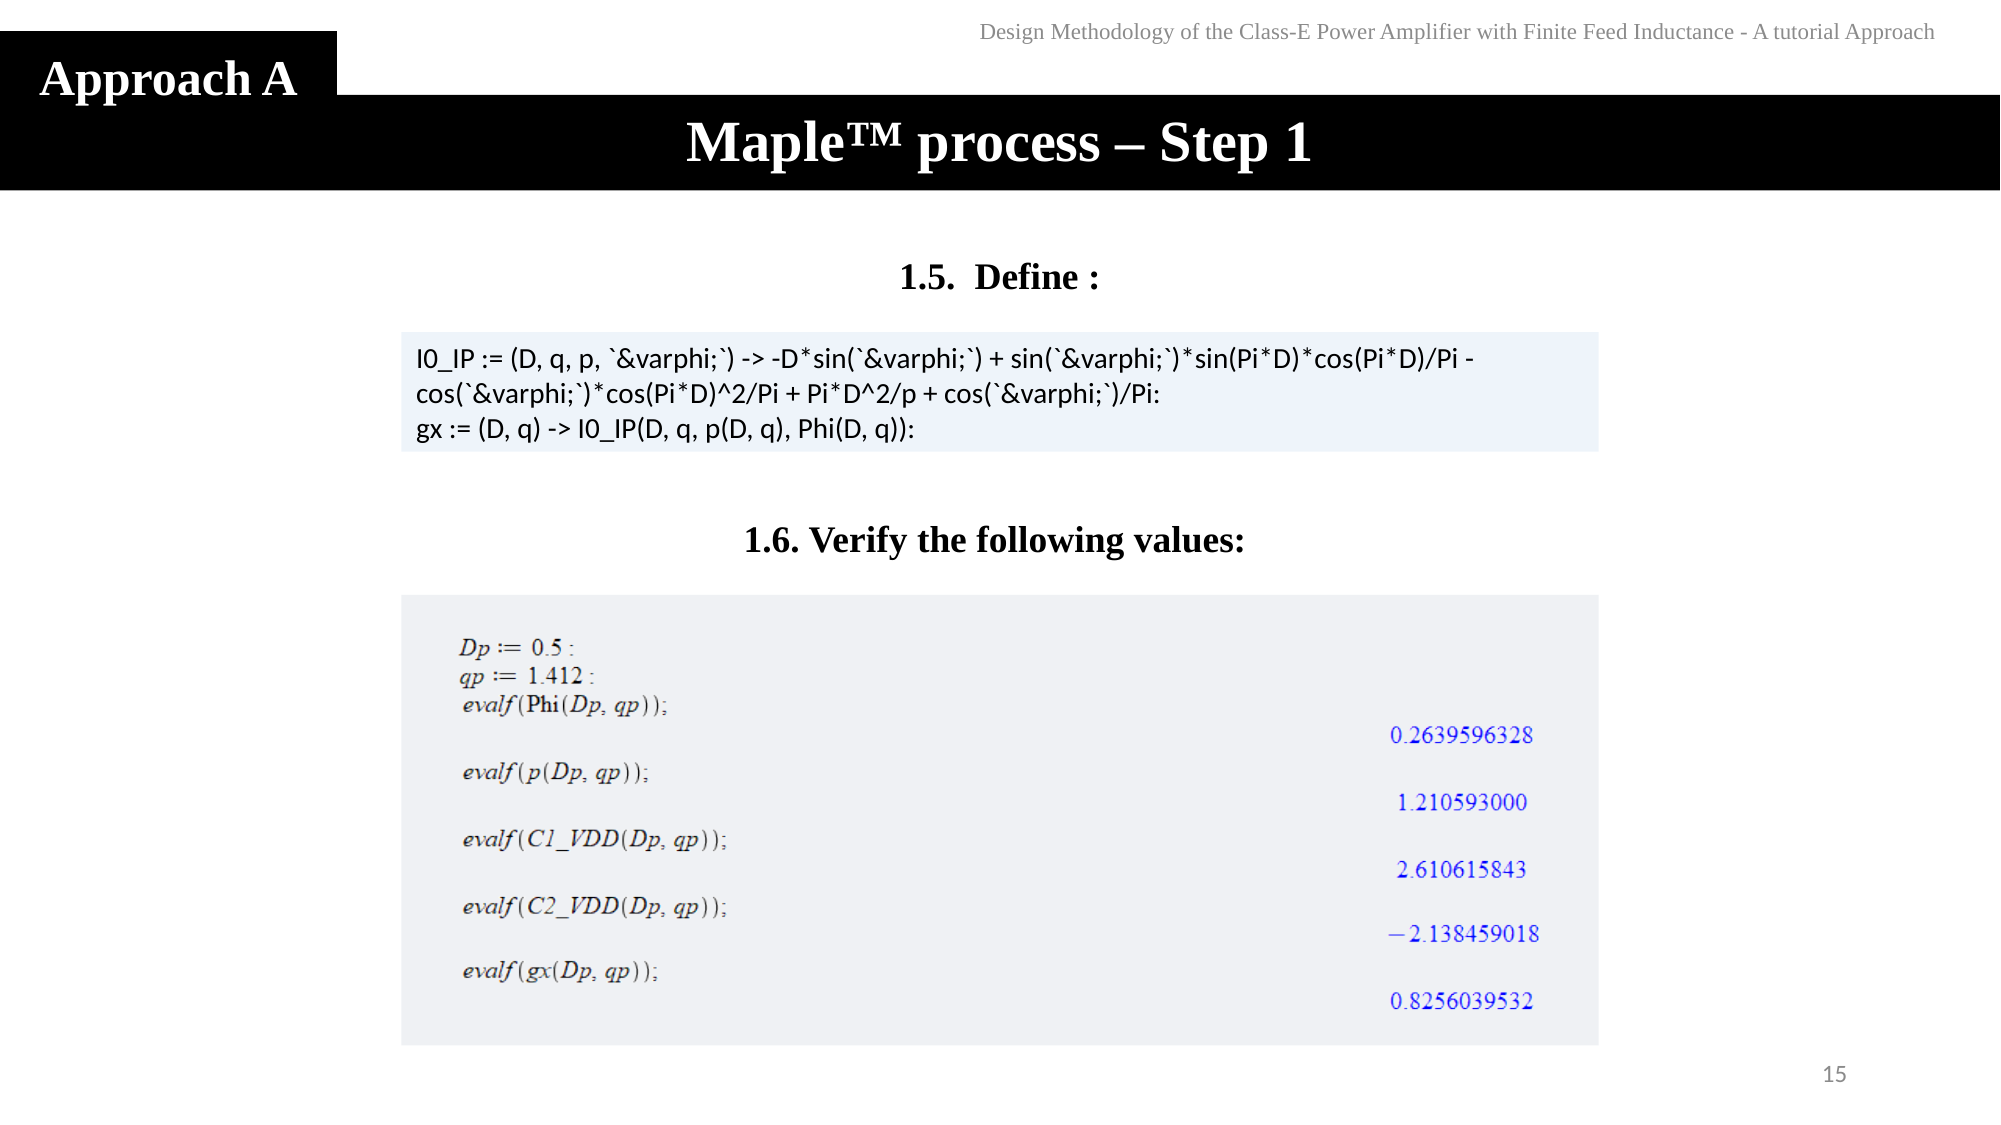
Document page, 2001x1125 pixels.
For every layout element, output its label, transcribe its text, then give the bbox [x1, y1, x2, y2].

picture [452, 631, 1548, 1019]
slide_number 15 [1412, 1042, 1863, 1103]
text_box [400, 594, 1600, 1046]
footer Design Methodology of the Class-E Power Amplifier with Finite Feed Inductance - A tutorial Approach [916, 0, 2000, 61]
text_box 1.6. Verify the following values: [568, 507, 1432, 568]
text_box I0_IP := (D, q, p, `&varphi;`) -> -D*sin(`&varphi;`) + sin(`&varphi;`)*sin(Pi*D)*cos(Pi*D)/Pi - cos(`&varphi;`)*cos(Pi*D)^2/Pi + Pi*D^2/p + cos(`&varphi;`)/Pi: gx := (D, q) -> I0_IP(D, q, p(D, q), Phi(D, q)): [401, 332, 1599, 452]
text_box Approach A [0, 31, 337, 127]
title Maple™ process – Step 1 [0, 94, 2000, 191]
